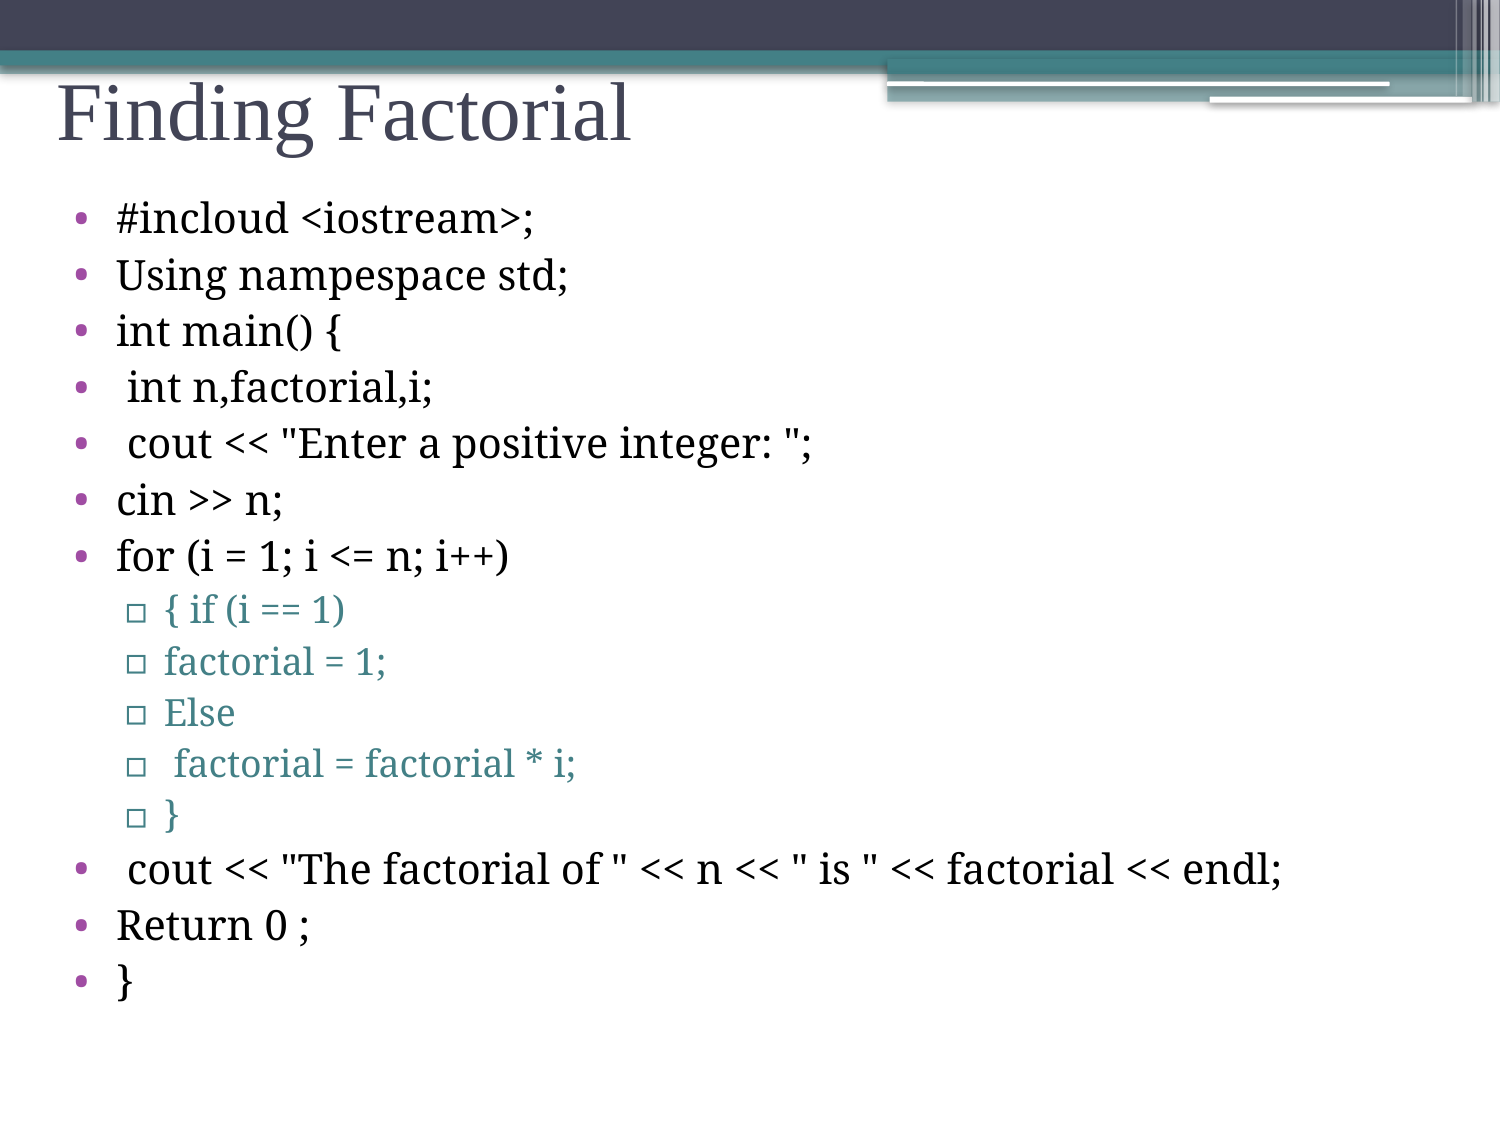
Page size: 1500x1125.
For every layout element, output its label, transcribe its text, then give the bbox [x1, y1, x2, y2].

title Finding Factorial [41, 19, 1392, 184]
list #incloud <iostream>; Using nampespace std; int main() { int n,factorial,i; cout << "Enter a positive integer: "; cin >> n; for (i = 1; i <= n; i++) { if (i == 1) factorial = 1; Else factorial = factorial * i; } cout << "The factorial of " << n << " is " << factorial << endl; Return 0 ; } [41, 184, 1392, 1094]
